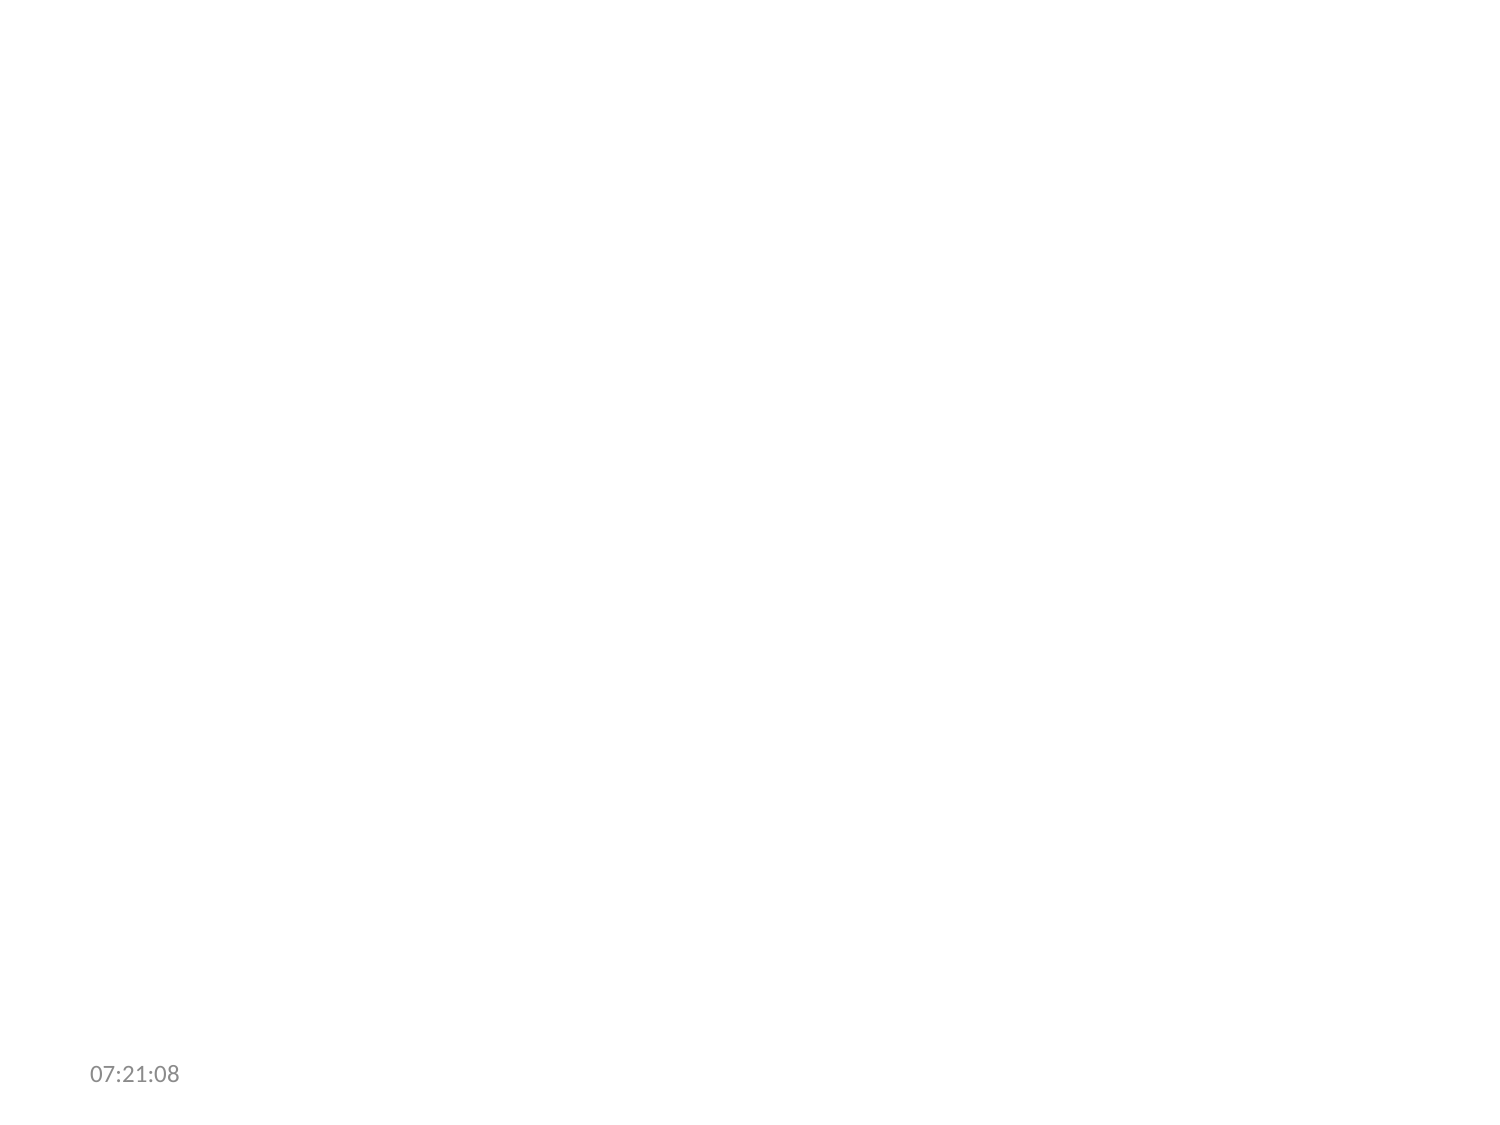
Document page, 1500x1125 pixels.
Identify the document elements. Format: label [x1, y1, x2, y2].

slide_number [75, 1042, 425, 1103]
